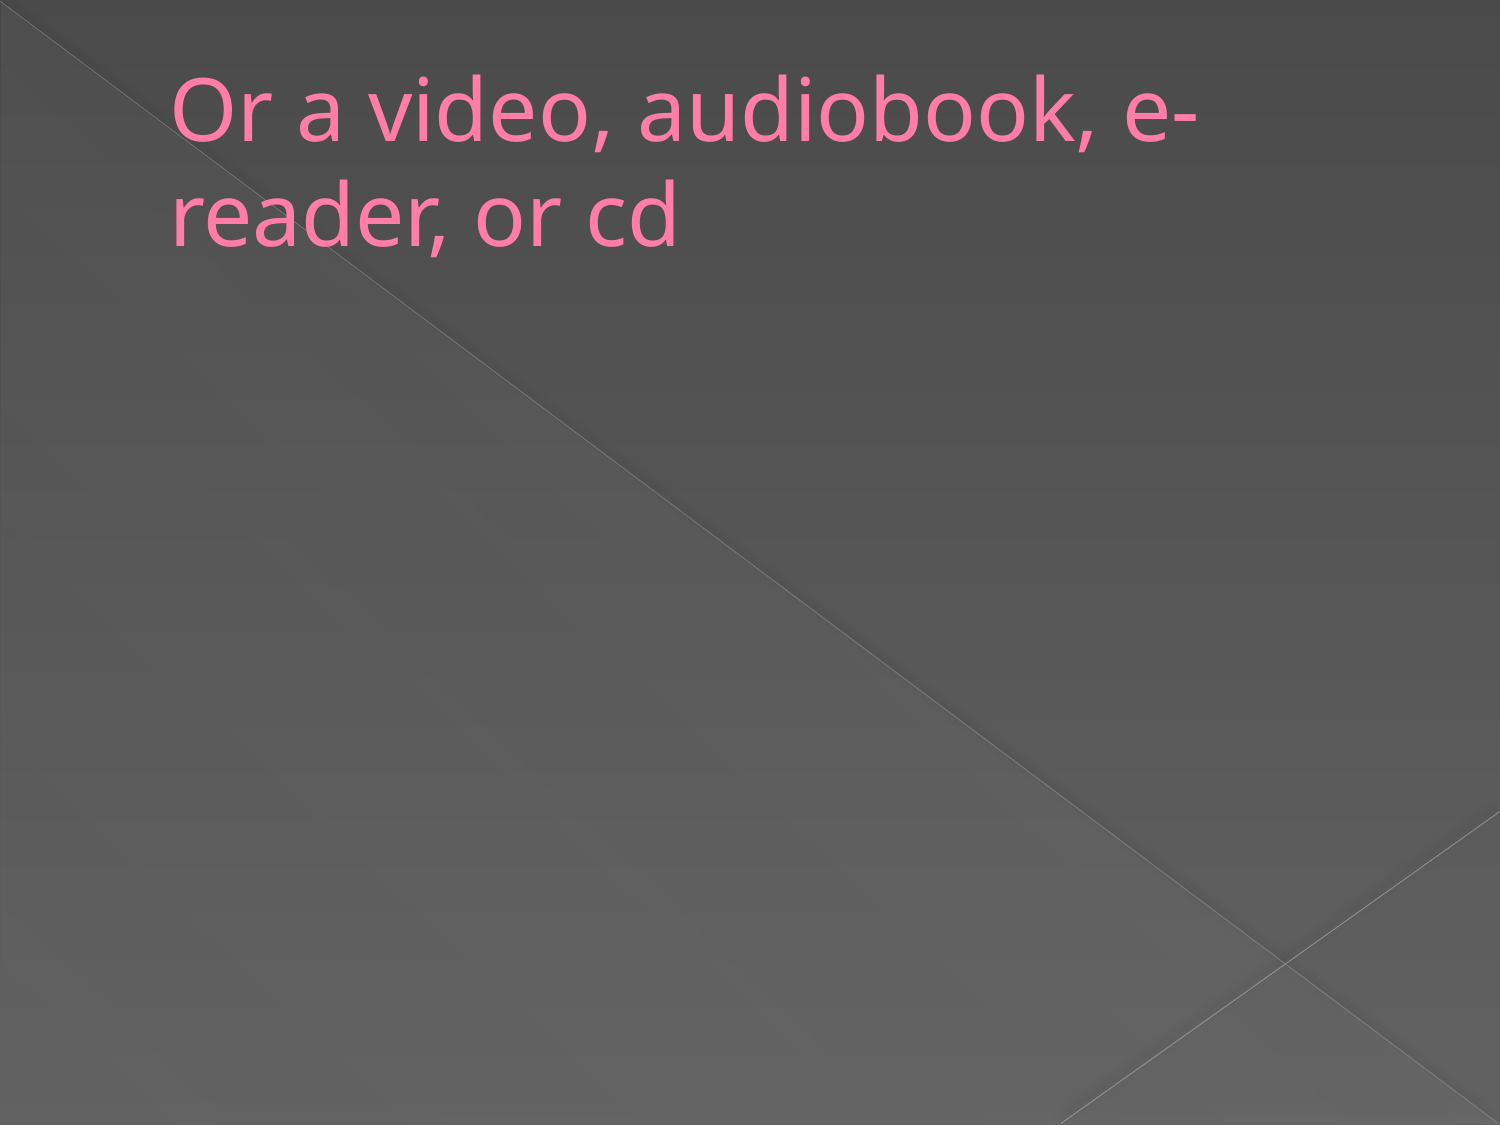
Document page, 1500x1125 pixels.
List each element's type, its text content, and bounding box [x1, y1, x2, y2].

title Or a video, audiobook, e-reader, or cd [75, 43, 1425, 274]
